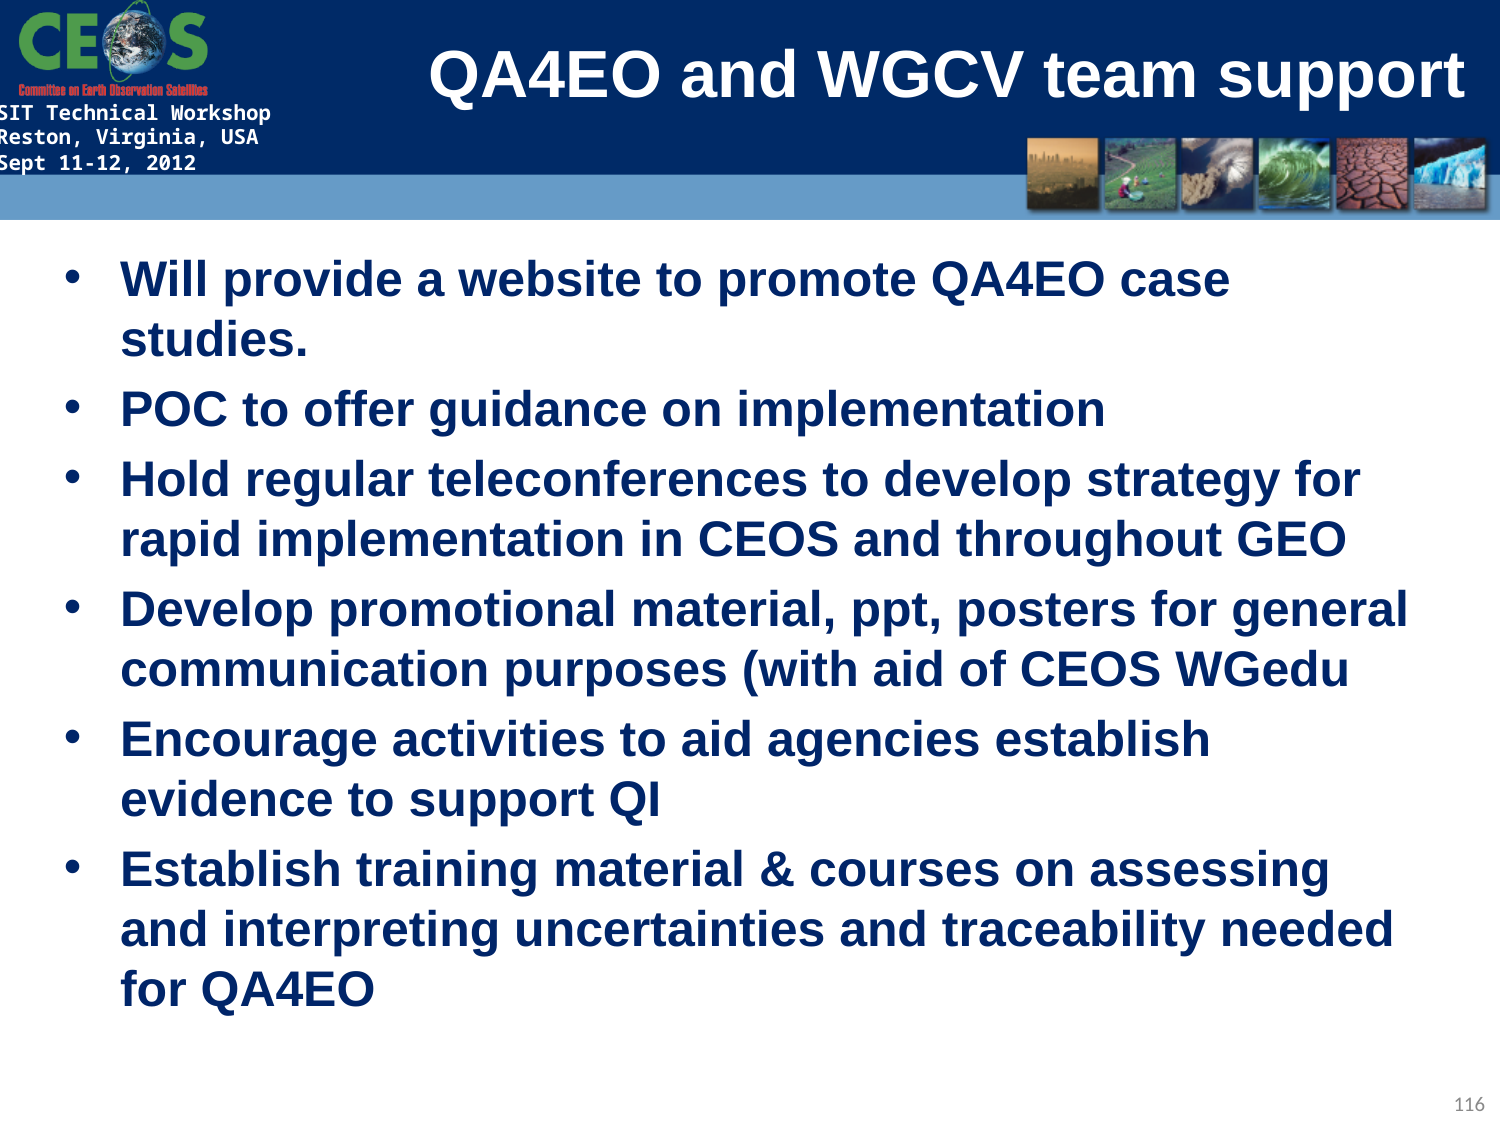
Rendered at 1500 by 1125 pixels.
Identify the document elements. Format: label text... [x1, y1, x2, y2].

list Will provide a website to promote QA4EO case studies. POC to offer guidance on implementation Hold regular teleconferences to develop strategy for rapid implementation in CEOS and throughout GEO Develop promotional material, ppt, posters for general communication purposes (with aid of CEOS WGedu Encourage activities to aid agencies establish evidence to support QI Establish training material & courses on assessing and interpreting uncertainties and traceability needed for QA4EO [48, 238, 1435, 1038]
title QA4EO and WGCV team support [378, 0, 1500, 143]
picture [0, 0, 1500, 220]
slide_number 116 [1187, 1082, 1500, 1125]
